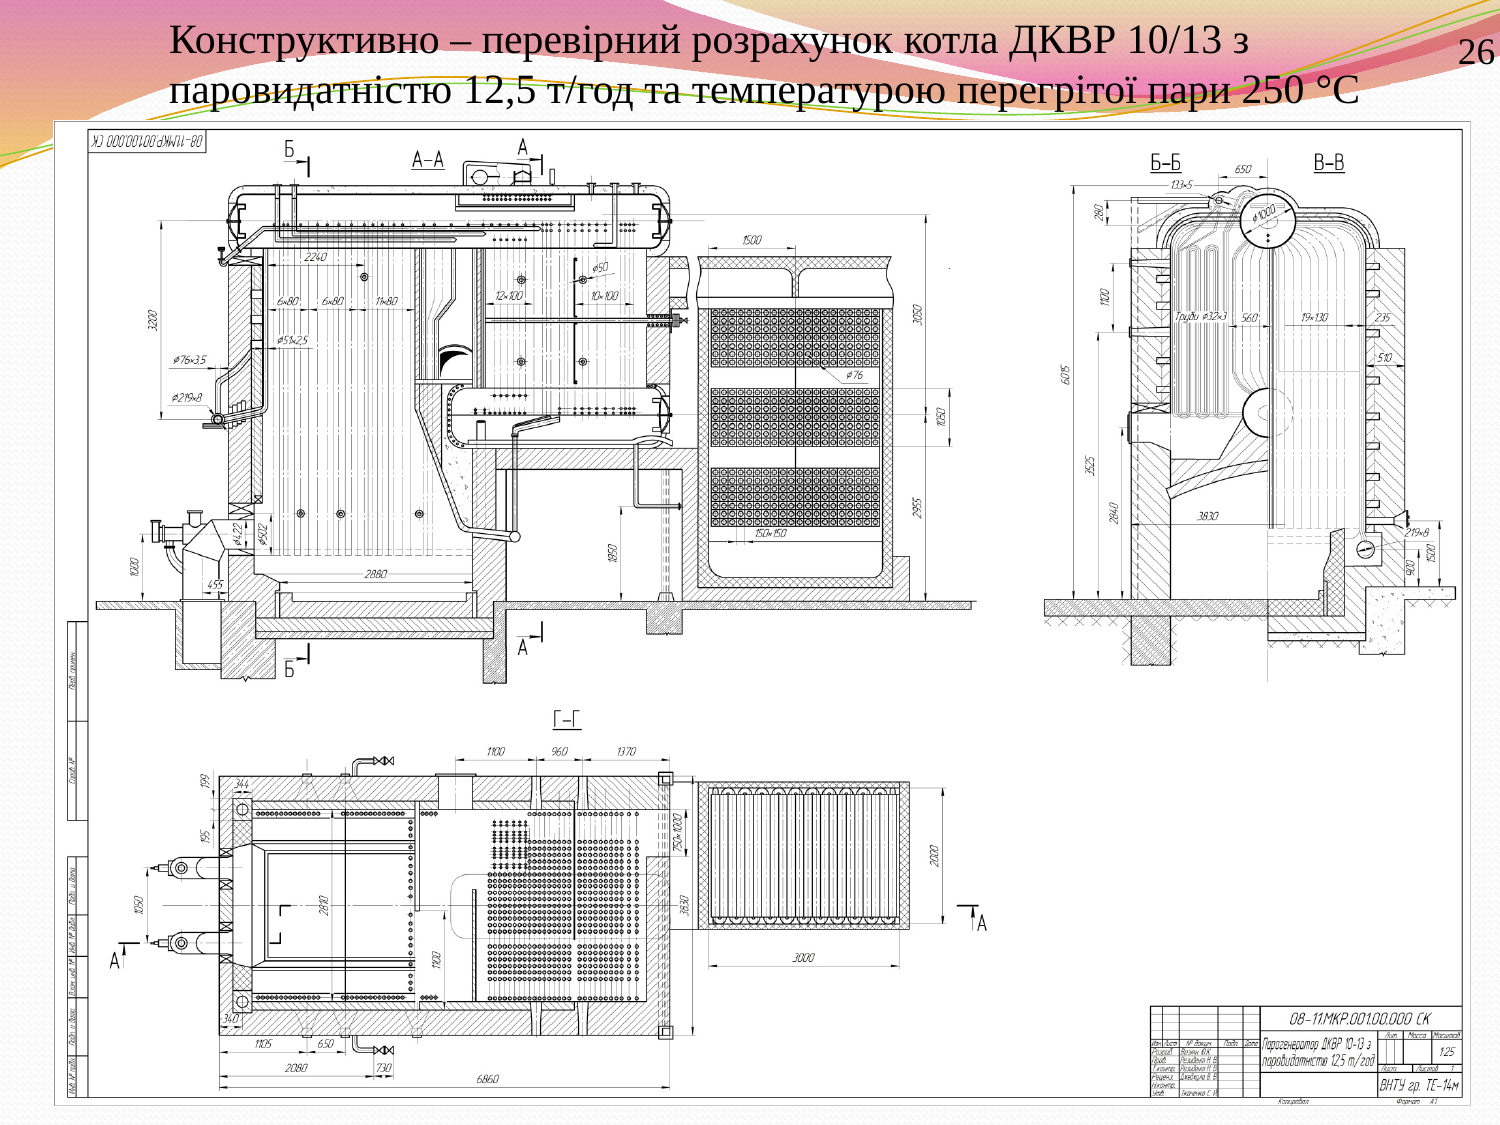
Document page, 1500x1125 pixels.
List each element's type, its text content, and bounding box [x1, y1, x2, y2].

text_box Конструктивно – перевірний розрахунок котла ДКВР 10/13 з паровидатністю 12,5 т/год та температурою перегрітої пари 250 °С [154, 4, 1376, 120]
slide_number 26 [1376, 12, 1496, 73]
picture [52, 120, 1471, 1107]
